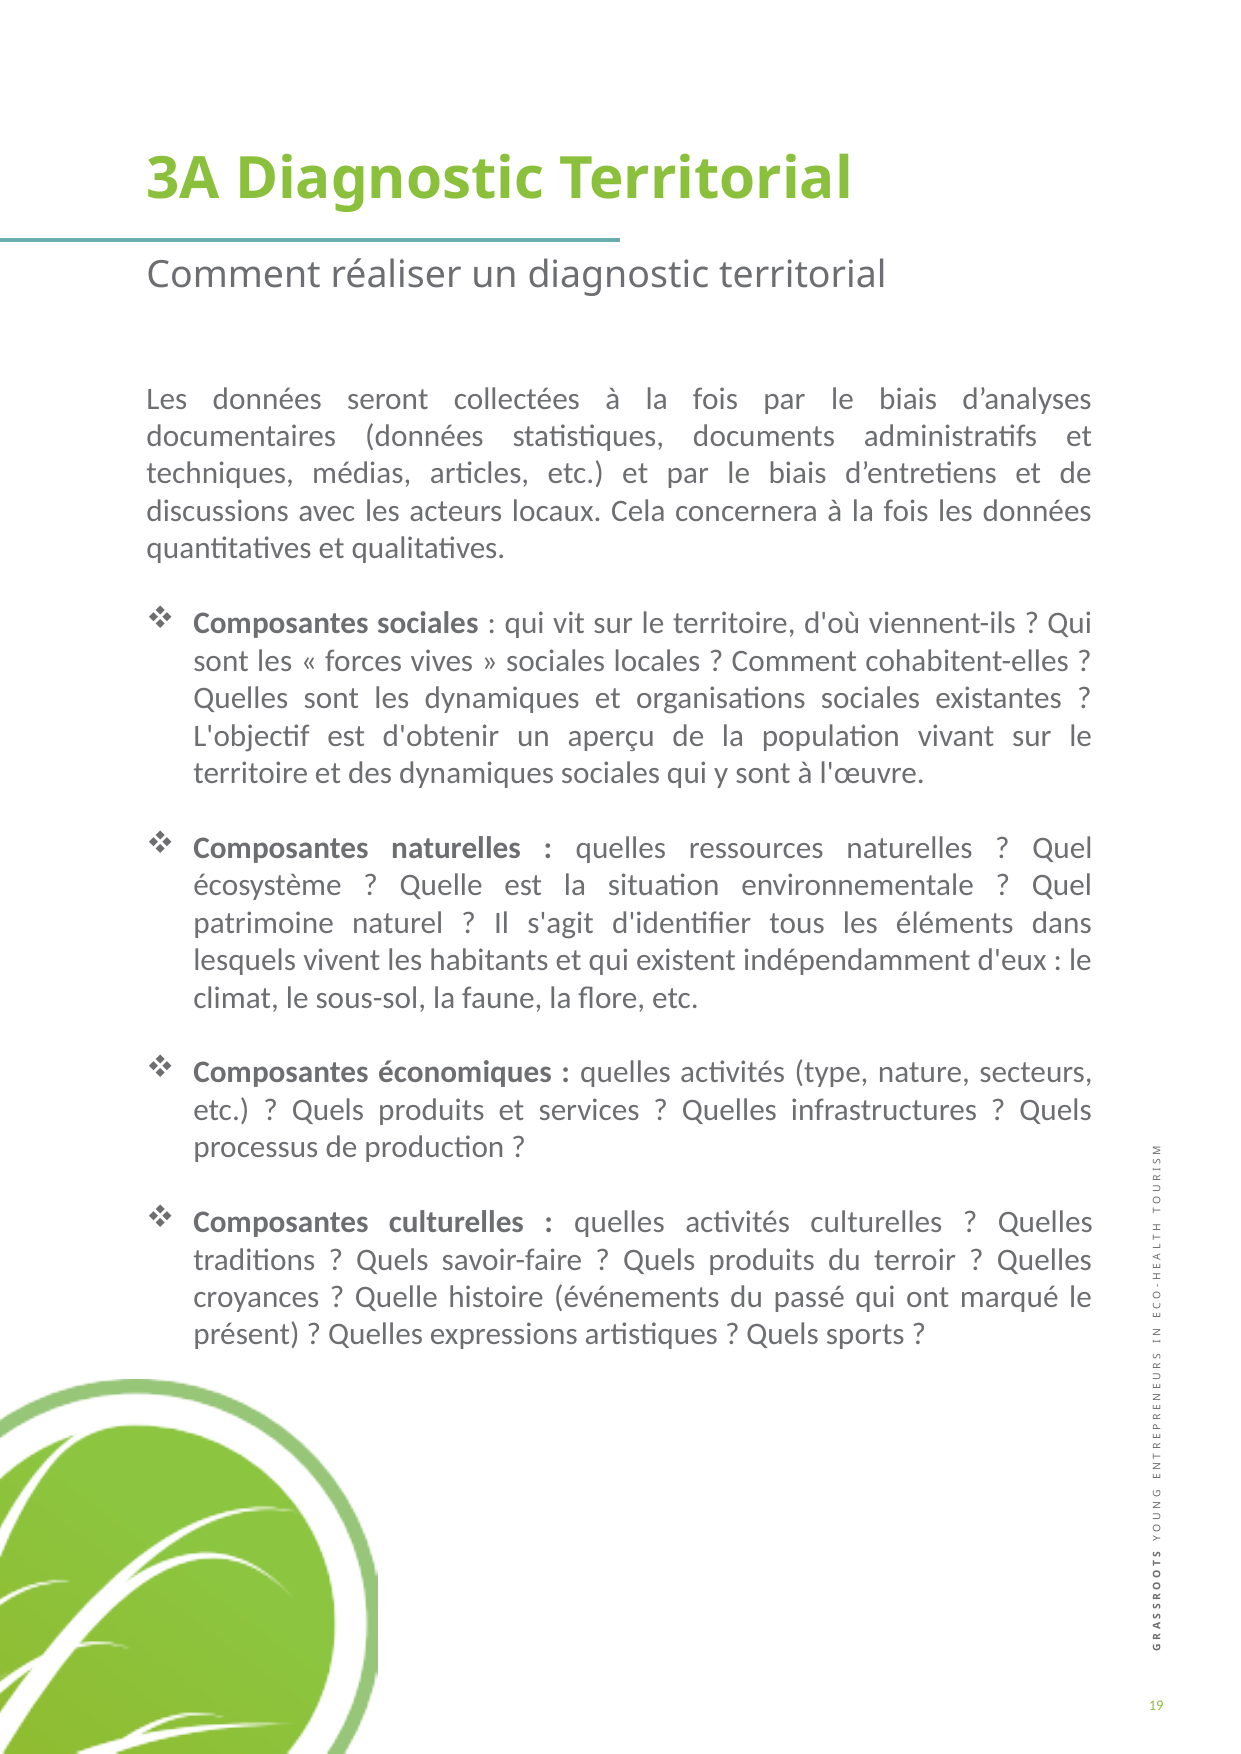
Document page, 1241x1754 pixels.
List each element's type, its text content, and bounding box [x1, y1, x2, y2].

slide_number 19 [1125, 1666, 1187, 1743]
list Comment réaliser un diagnostic territorial [131, 242, 1109, 371]
text_box [320, 615, 351, 664]
list Les données seront collectées à la fois par le biais d’analyses documentaires (données statistiques, documents administratifs et techniques, médias, articles, etc.) et par le biais d’entretiens et de discussions avec les acteurs locaux. Cela concernera à la fois les données quantitatives et qualitatives. Composantes sociales : qui vit sur le territoire, d'où viennent-ils ? Qui sont les « forces vives » sociales locales ? Comment cohabitent-elles ? Quelles sont les dynamiques et organisations sociales existantes ? L'objectif est d'obtenir un aperçu de la population vivant sur le territoire et des dynamiques sociales qui y sont à l'œuvre. Composantes naturelles : quelles ressources naturelles ? Quel écosystème ? Quelle est la situation environnementale ? Quel patrimoine naturel ? Il s'agit d'identifier tous les éléments dans lesquels vivent les habitants et qui existent indépendamment d'eux : le climat, le sous-sol, la faune, la flore, etc. Composantes économiques : quelles activités (type, nature, secteurs, etc.) ? Quels produits et services ? Quelles infrastructures ? Quels processus de production ? Composantes culturelles : quelles activités culturelles ? Quelles traditions ? Quels savoir-faire ? Quels produits du terroir ? Quelles croyances ? Quelle histoire (événements du passé qui ont marqué le présent) ? Quelles expressions artistiques ? Quels sports ? [131, 371, 1109, 1585]
list 3A Diagnostic Territorial [131, 132, 1109, 242]
